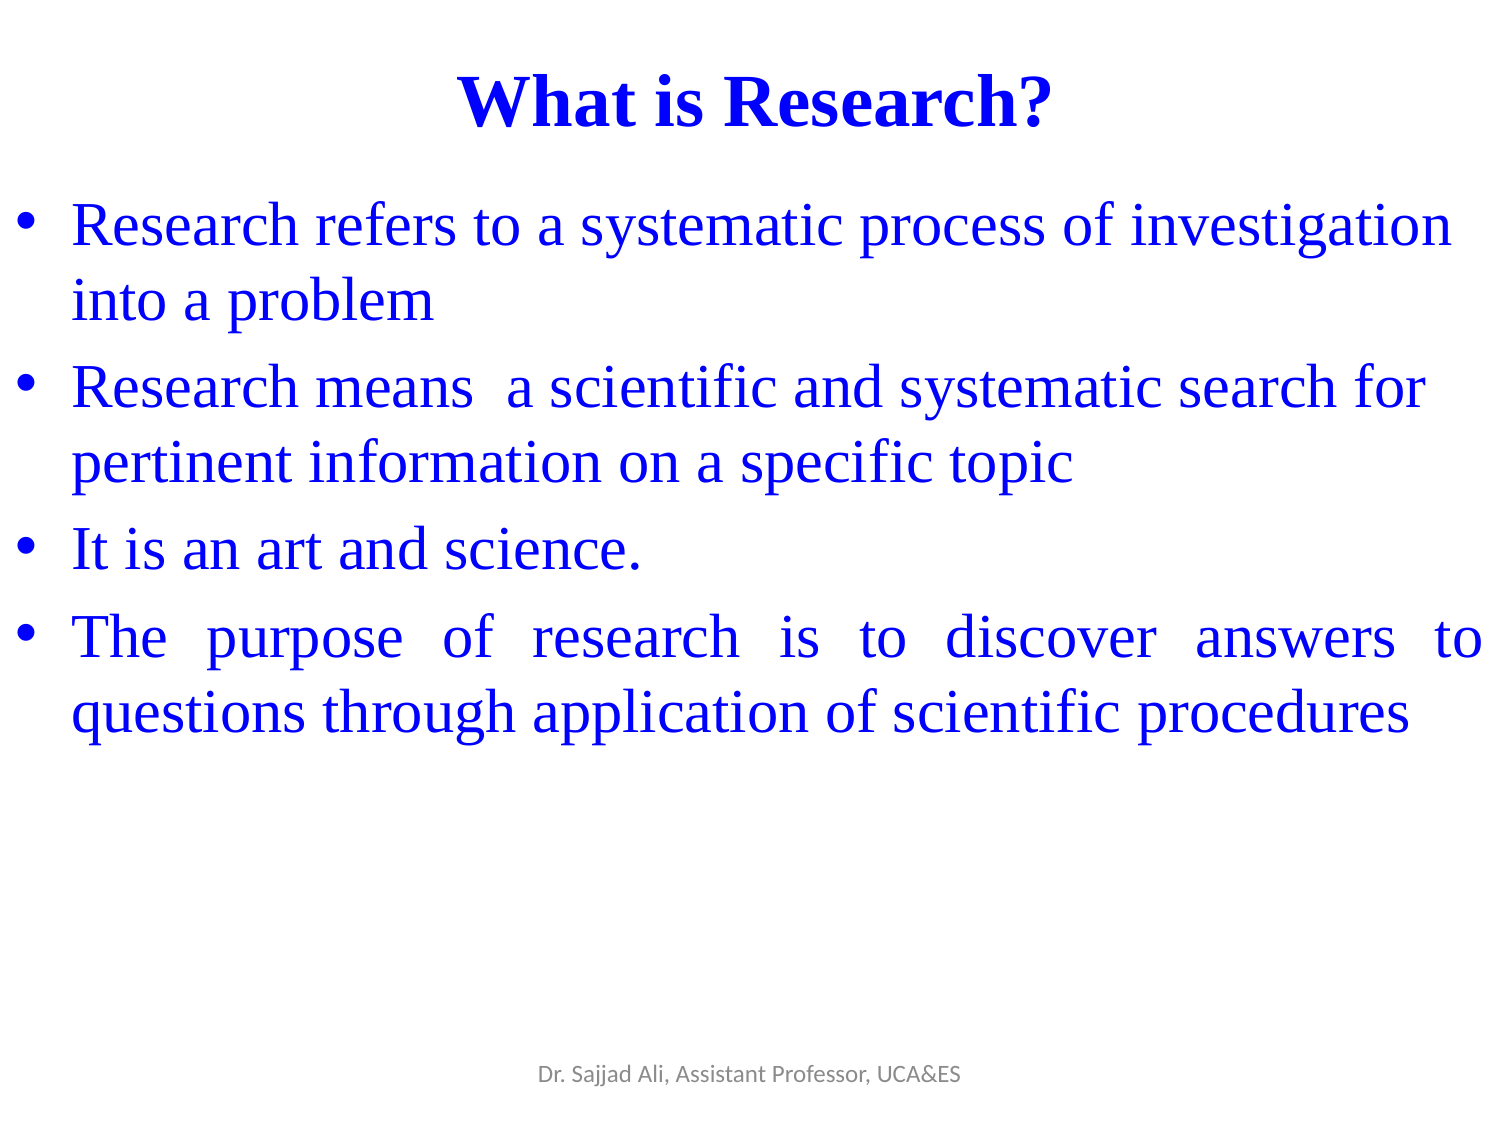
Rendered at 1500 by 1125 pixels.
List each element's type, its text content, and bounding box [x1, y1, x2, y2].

text_box What is Research? [74, 27, 1438, 165]
list Research refers to a systematic process of investigation into a problem Research means a scientific and systematic search for pertinent information on a specific topic It is an art and science. The purpose of research is to discover answers to questions through application of scientific procedures [0, 174, 1500, 900]
footer Dr. Sajjad Ali, Assistant Professor, UCA&ES [512, 1042, 988, 1103]
